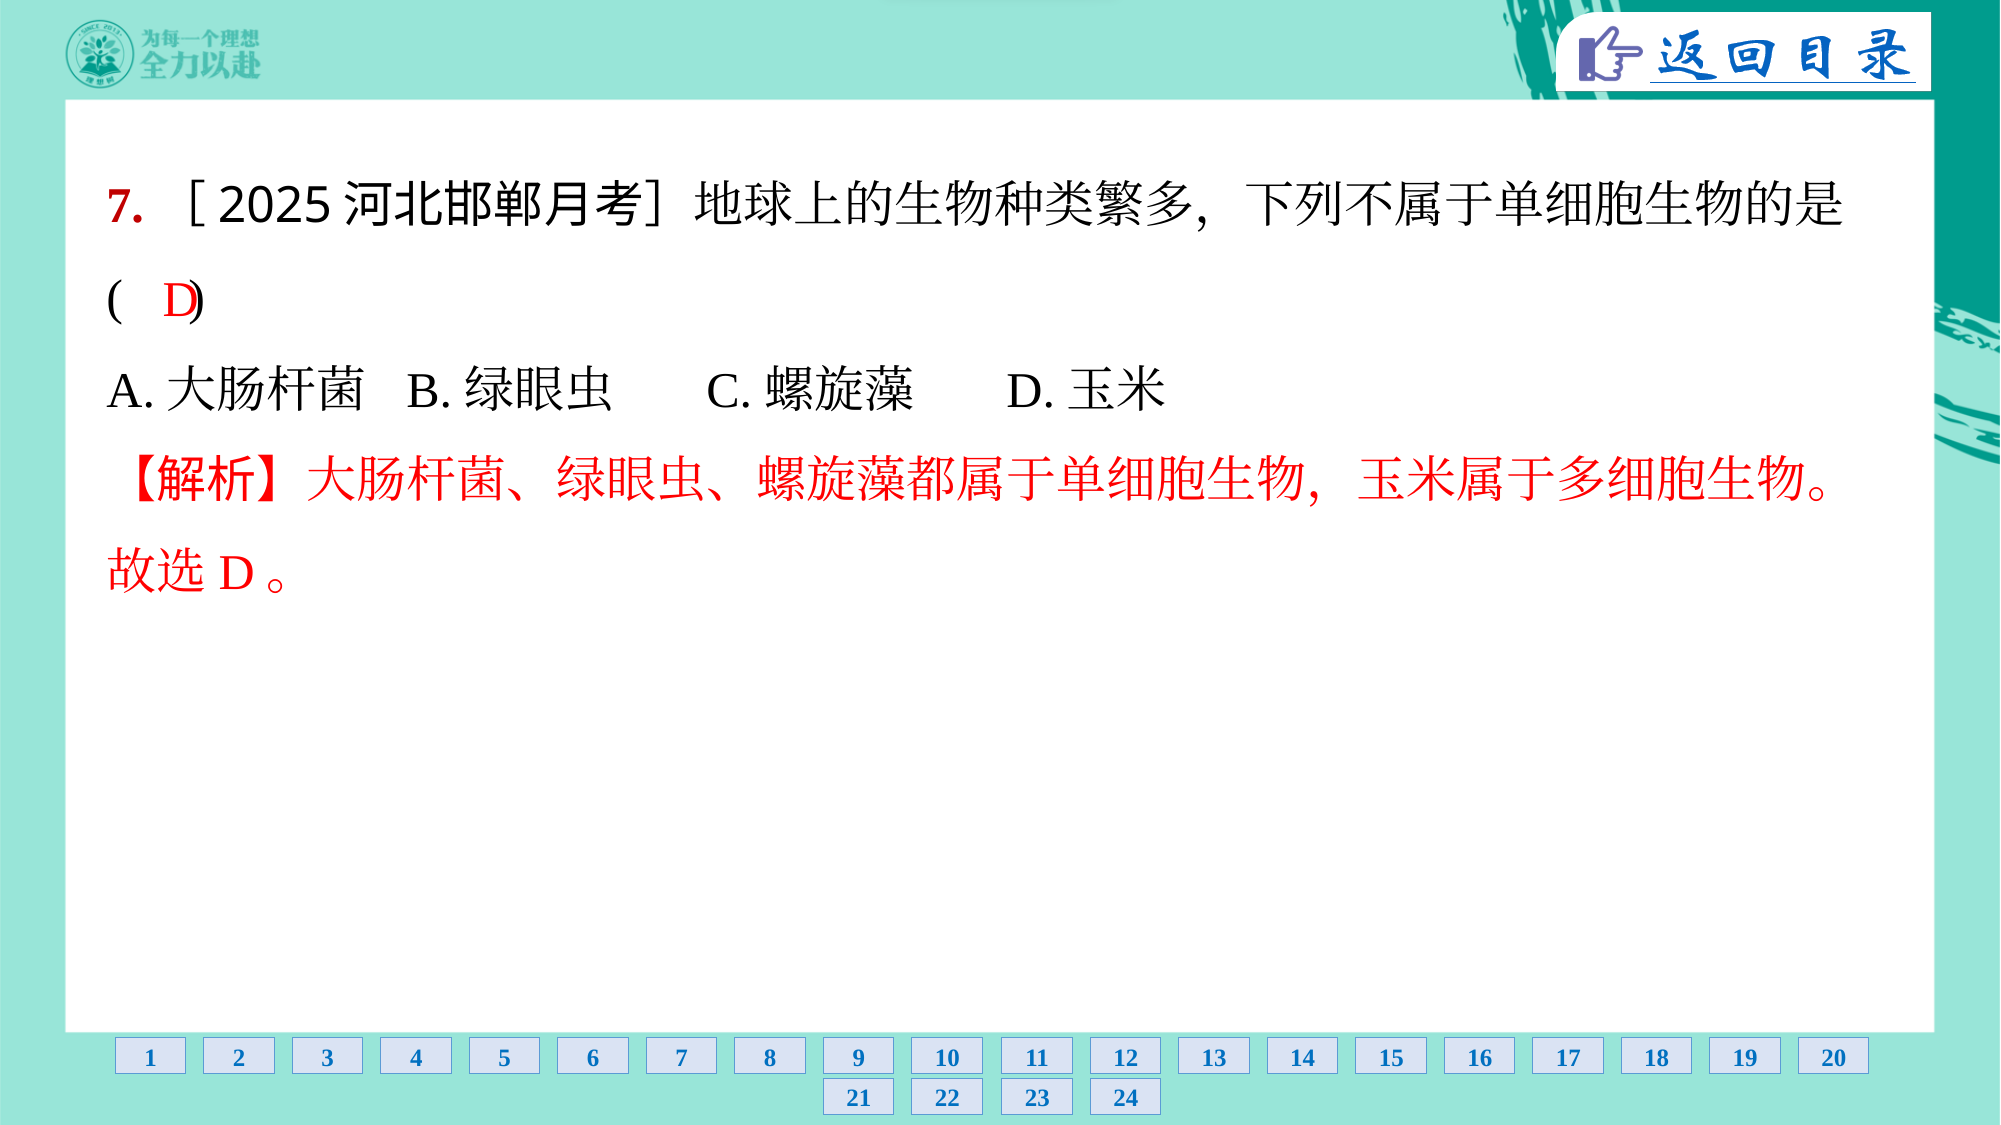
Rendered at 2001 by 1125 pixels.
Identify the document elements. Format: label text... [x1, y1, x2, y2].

text_box 7.［2025河北邯郸月考］地球上的生物种类繁多，下列不属于单细胞生物的是 ( ) [106, 140, 1895, 325]
picture [0, 0, 2000, 1125]
text_box 【解析】大肠杆菌、绿眼虫、螺旋藻都属于单细胞生物，玉米属于多细胞生物。 故选D。 [106, 416, 1895, 600]
text_box A.大肠杆菌 B.绿眼虫 C.螺旋藻 D.玉米 [106, 330, 1895, 416]
text_box D [144, 234, 217, 326]
